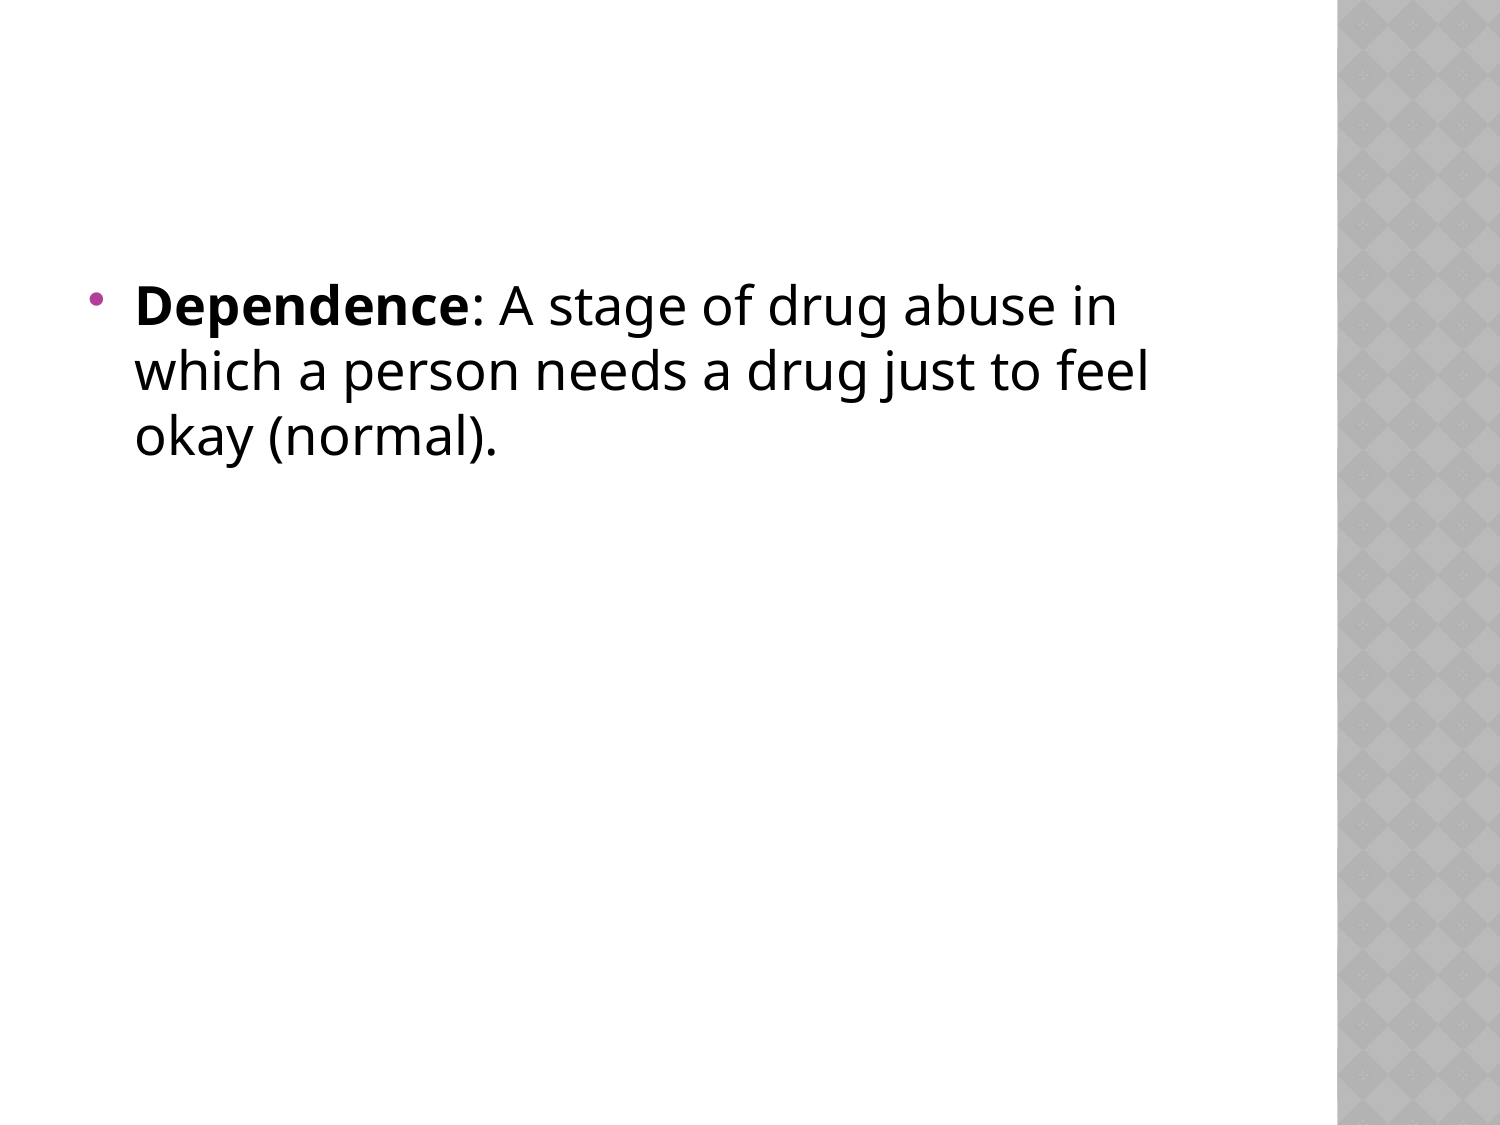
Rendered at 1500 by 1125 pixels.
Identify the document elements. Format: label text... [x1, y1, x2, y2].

list Dependence: A stage of drug abuse in which a person needs a drug just to feel okay (normal). [75, 264, 1263, 1059]
